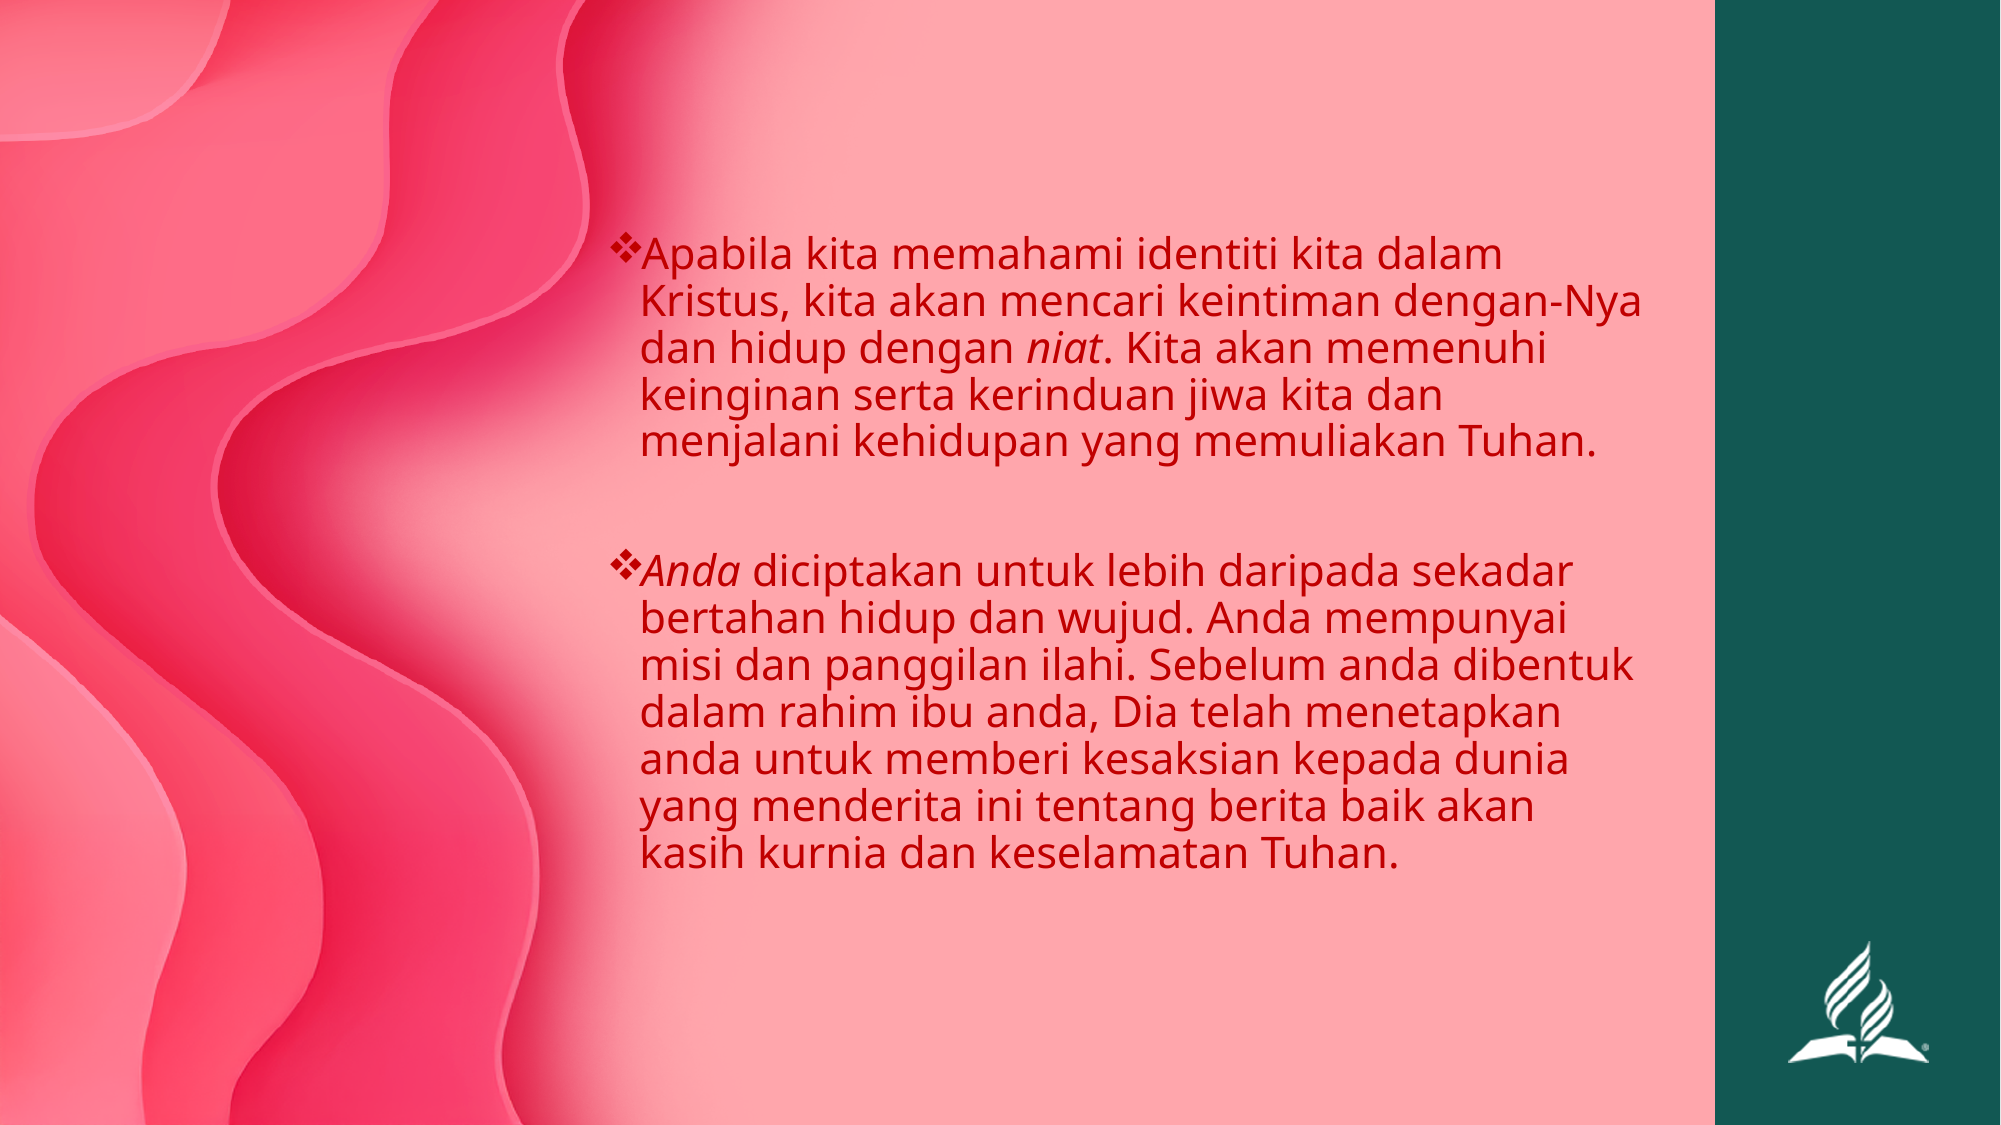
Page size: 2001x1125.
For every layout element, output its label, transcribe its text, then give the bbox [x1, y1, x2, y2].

list Apabila kita memahami identiti kita dalam Kristus, kita akan mencari keintiman dengan-Nya dan hidup dengan niat. Kita akan memenuhi keinginan serta kerinduan jiwa kita dan menjalani kehidupan yang memuliakan Tuhan. Anda diciptakan untuk lebih daripada sekadar bertahan hidup dan wujud. Anda mempunyai misi dan panggilan ilahi. Sebelum anda dibentuk dalam rahim ibu anda, Dia telah menetapkan anda untuk memberi kesaksian kepada dunia yang menderita ini tentang berita baik akan kasih kurnia dan keselamatan Tuhan. [591, 167, 1666, 958]
picture [0, 0, 2001, 1125]
